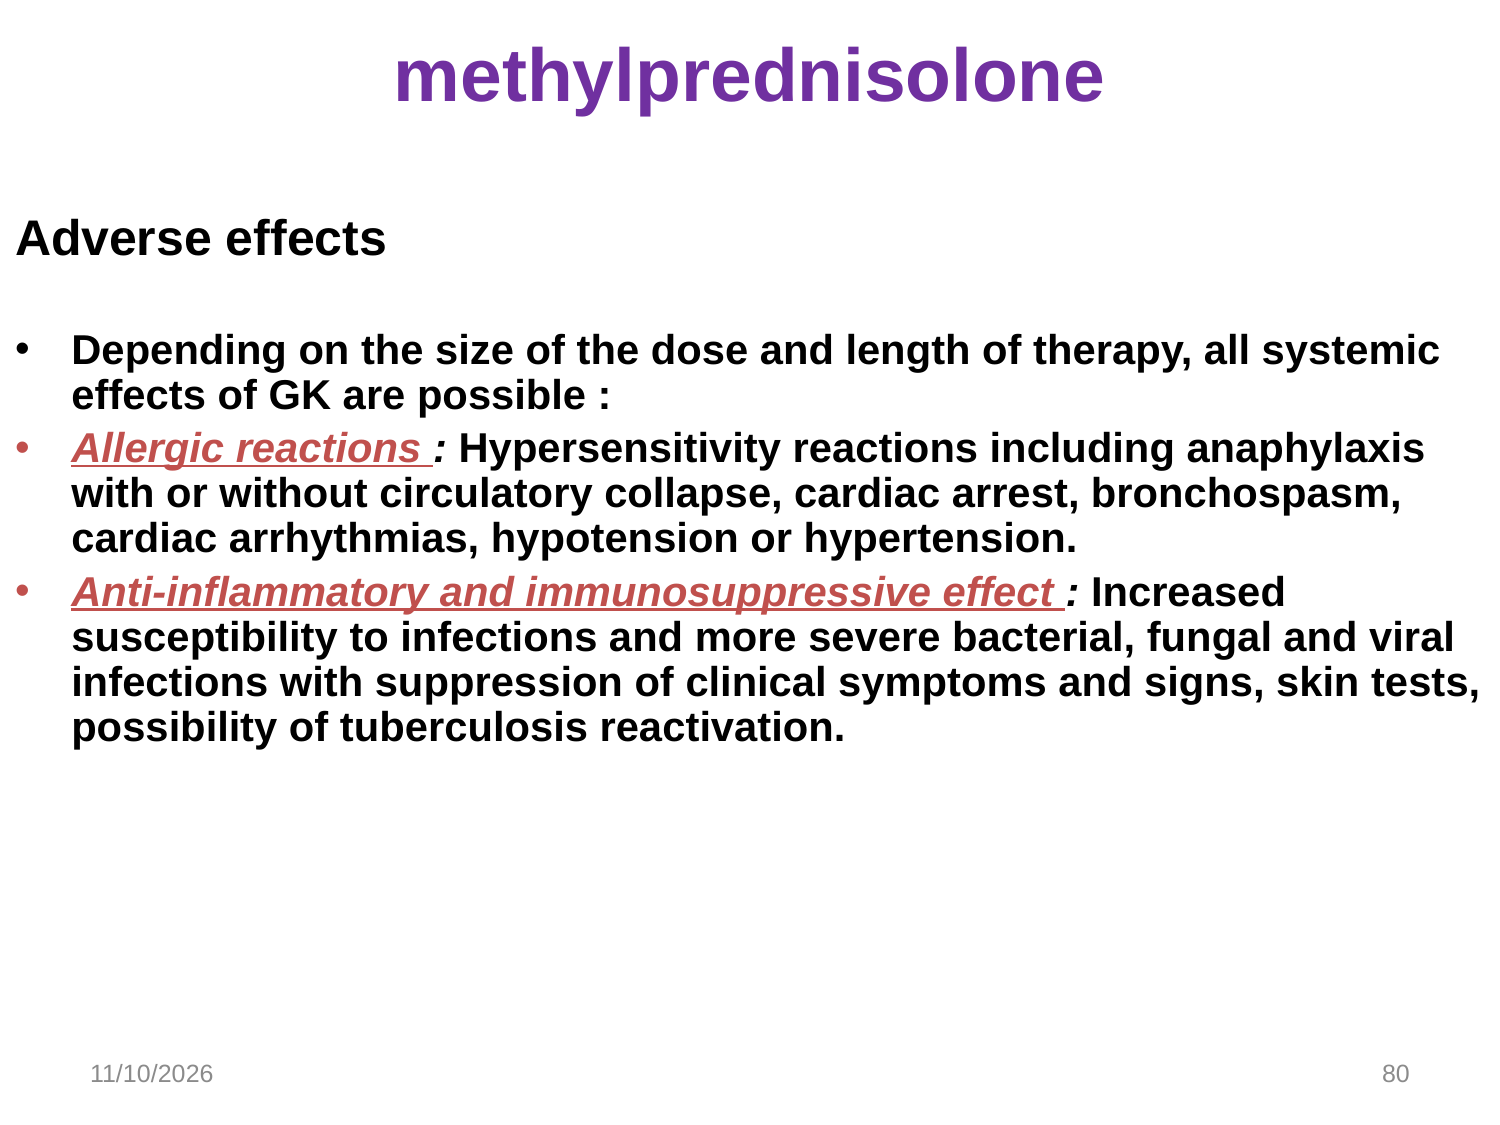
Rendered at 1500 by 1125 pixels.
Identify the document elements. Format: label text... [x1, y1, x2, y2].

title methylprednisolone [0, 0, 1500, 144]
list Adverse effects Depending on the size of the dose and length of therapy, all systemic effects of GK are possible : Allergic reactions : Hypersensitivity reactions including anaphylaxis with or without circulatory collapse, cardiac arrest, bronchospasm, cardiac arrhythmias, hypotension or hypertension. Anti-inflammatory and immunosuppressive effect : Increased susceptibility to infections and more severe bacterial, fungal and viral infections with suppression of clinical symptoms and signs, skin tests, possibility of tuberculosis reactivation. [0, 204, 1500, 1006]
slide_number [75, 1042, 425, 1103]
slide_number 80 [1074, 1042, 1425, 1103]
